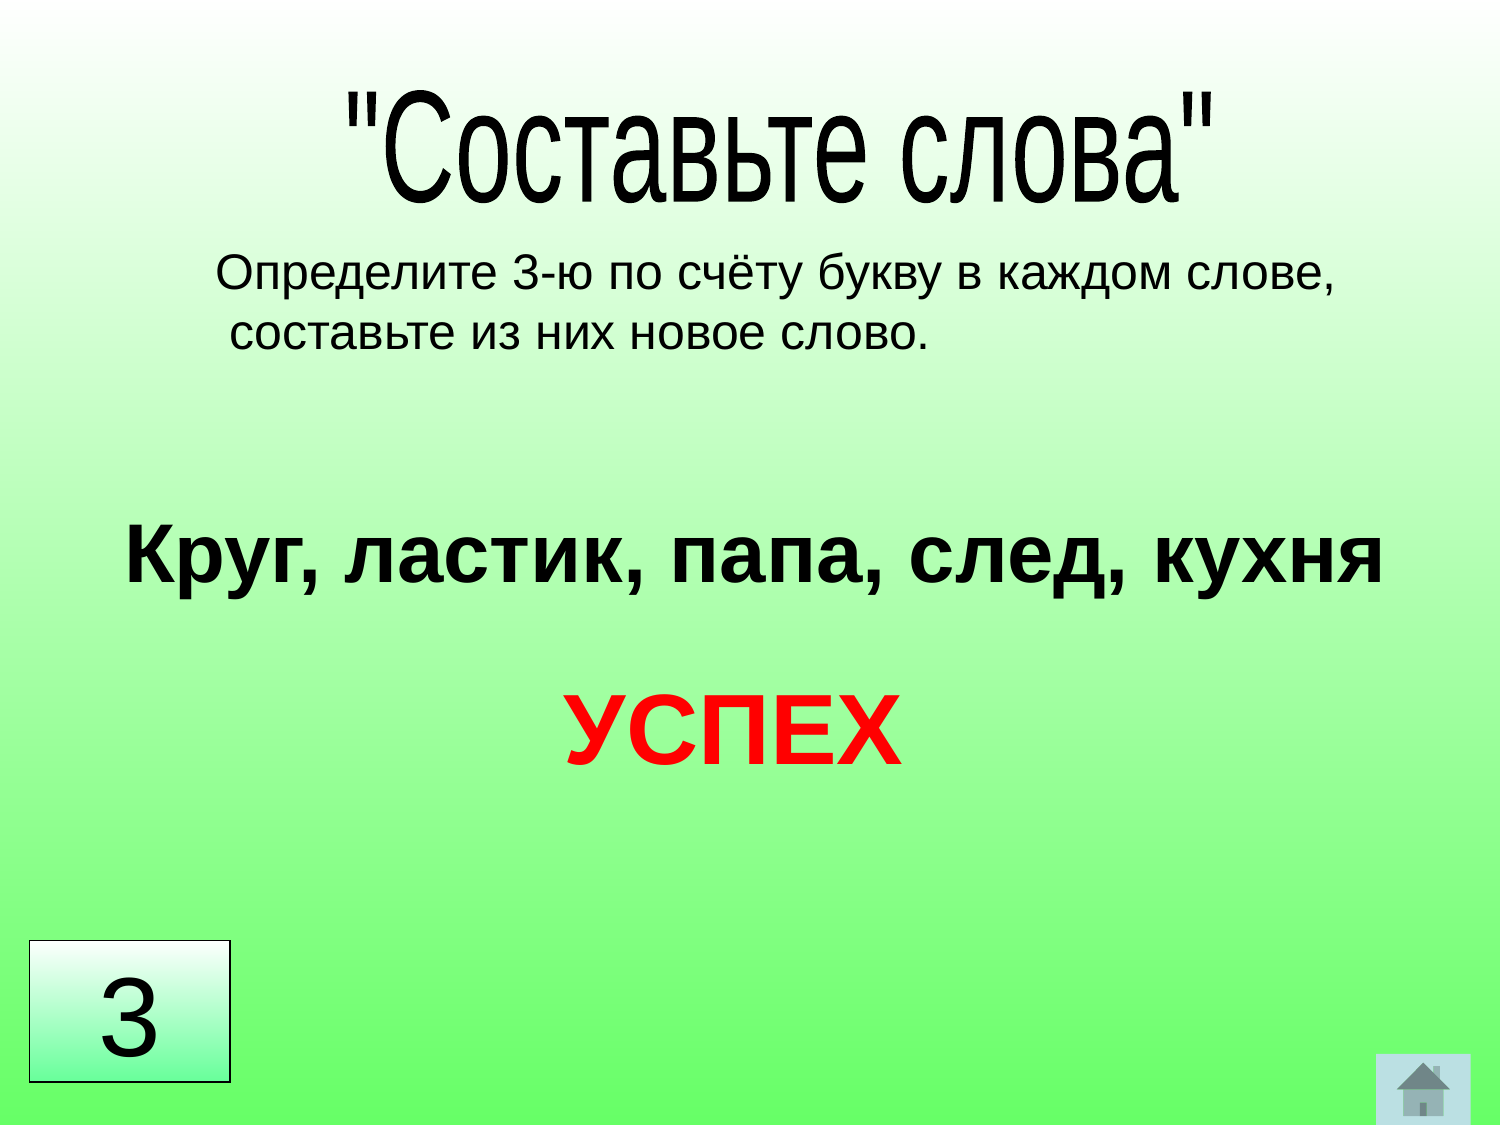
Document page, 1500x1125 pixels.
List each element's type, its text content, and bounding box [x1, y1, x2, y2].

text_box УСПЕХ [549, 657, 919, 792]
text_box [1376, 1053, 1471, 1125]
text_box Определите 3-ю по счёту букву в каждом слове, составьте из них новое слово. [200, 231, 1500, 367]
text_box 3 [29, 940, 231, 1083]
text_box Круг, ластик, папа, след, кухня [98, 491, 1449, 607]
